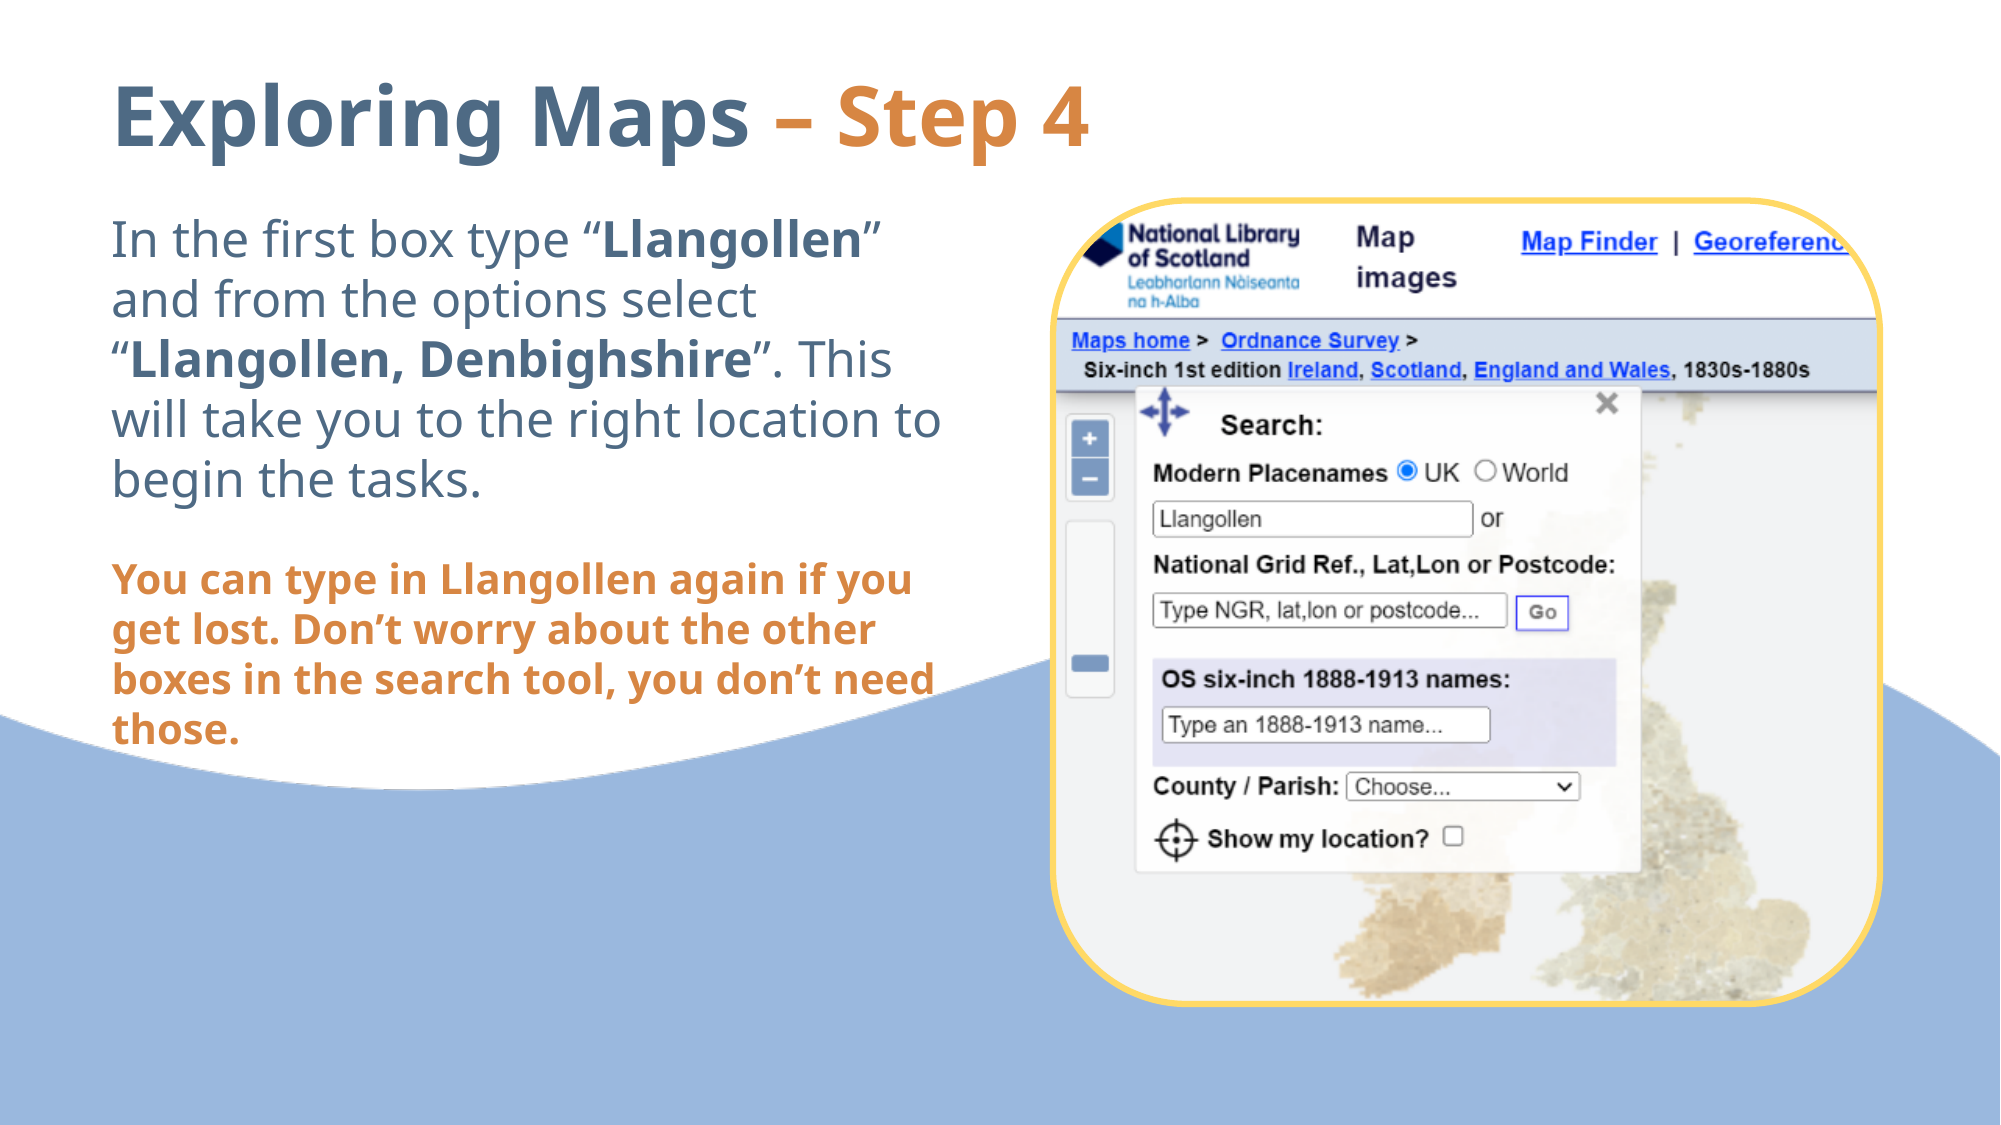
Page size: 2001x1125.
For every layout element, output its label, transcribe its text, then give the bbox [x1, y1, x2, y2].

text_box Exploring Maps – Step 4 [97, 56, 1926, 171]
text_box In the first box type “Llangollen” and from the options select “Llangollen, Denbighshire”. This will take you to the right location to begin the tasks. You can type in Llangollen again if you get lost. Don’t worry about the other boxes in the search tool, you don’t need those. [96, 200, 994, 581]
picture [0, 200, 2000, 1125]
